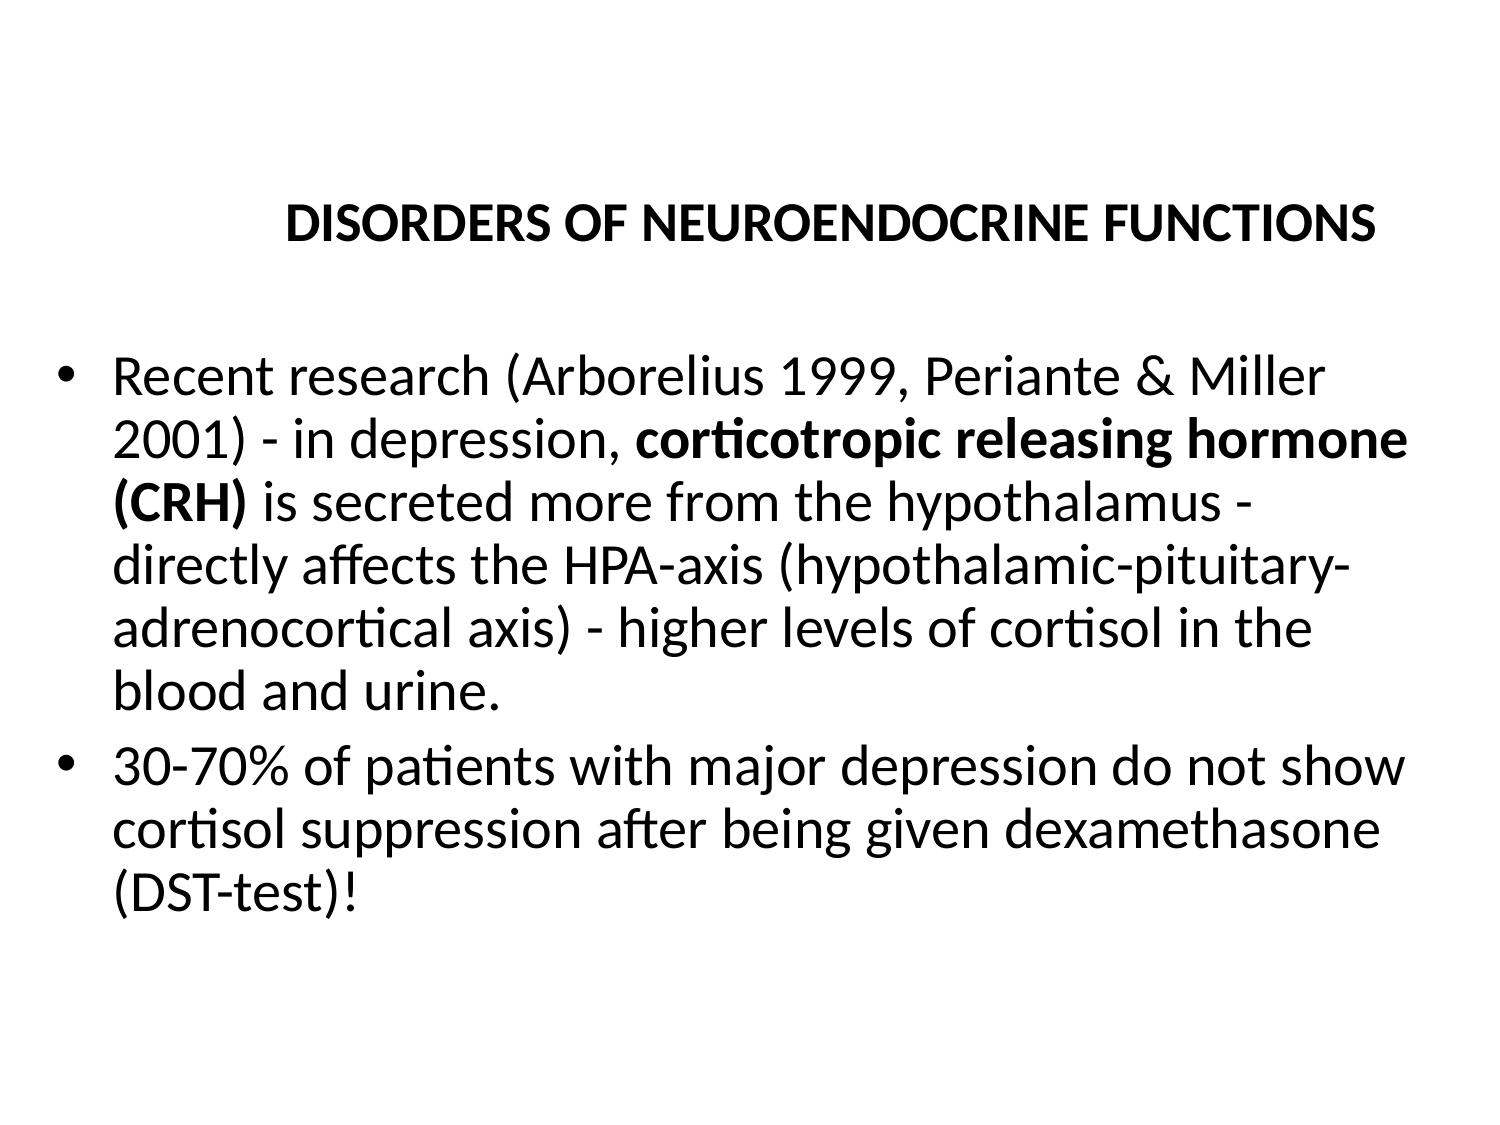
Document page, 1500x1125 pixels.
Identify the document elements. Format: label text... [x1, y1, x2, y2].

list Recent research (Arborelius 1999, Periante & Miller 2001) - in depression, corticotropic releasing hormone (CRH) is secreted more from the hypothalamus - directly affects the HPA-axis (hypothalamic-pituitary-adrenocortical axis) - higher levels of cortisol in the blood and urine. 30-70% of patients with major depression do not show cortisol suppression after being given dexamethasone (DST-test)! [40, 337, 1459, 976]
title DISORDERS OF NEUROENDOCRINE FUNCTIONS [199, 149, 1476, 288]
